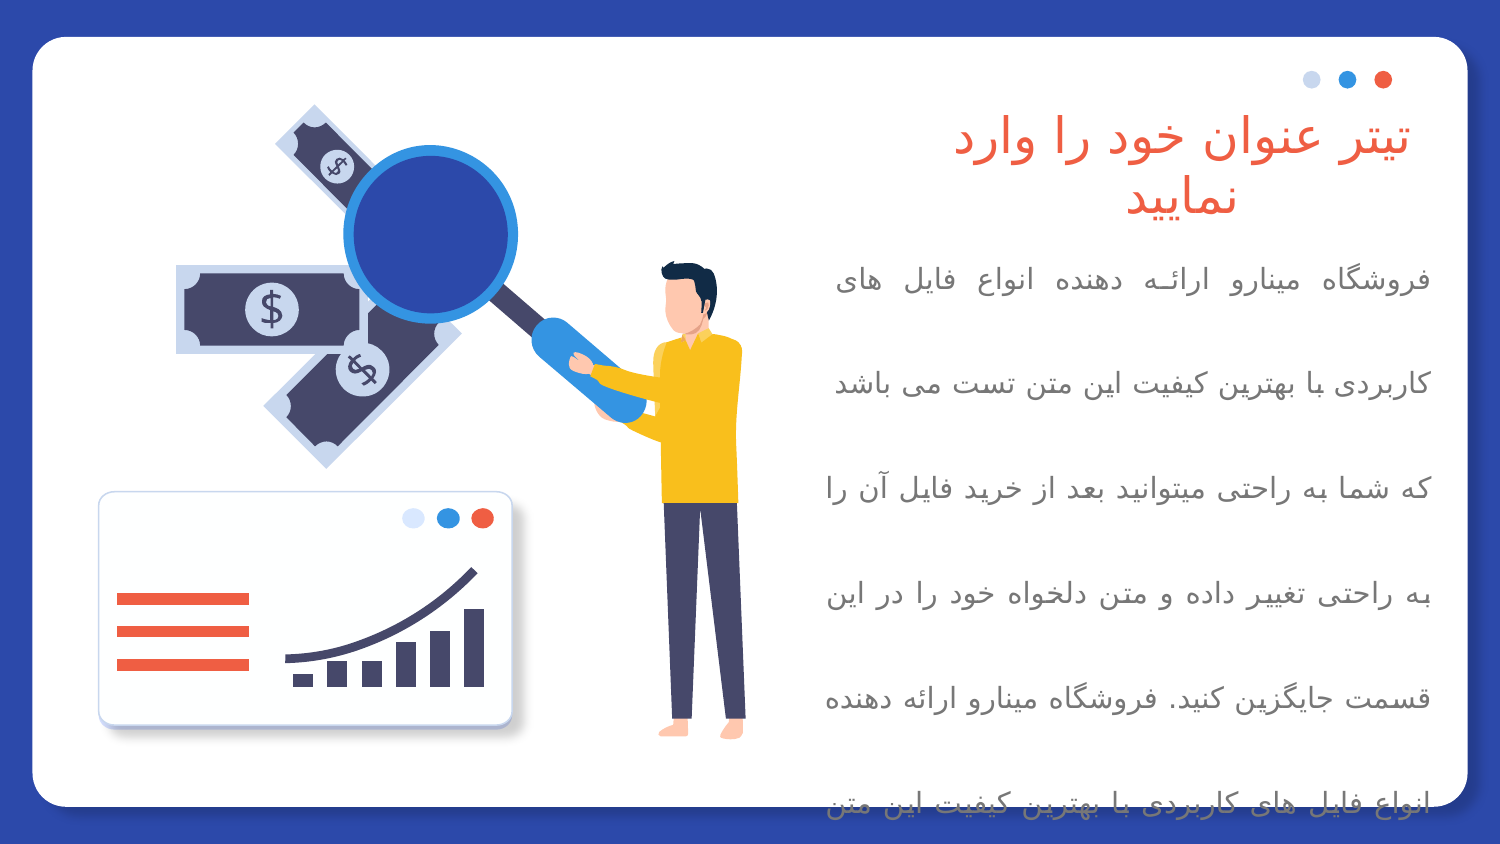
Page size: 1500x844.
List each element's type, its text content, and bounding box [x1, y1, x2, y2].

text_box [176, 104, 462, 470]
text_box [98, 491, 513, 730]
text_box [314, 144, 747, 740]
text_box تیتر عنوان خود را وارد نمایید [898, 96, 1466, 231]
text_box فروشگاه مینارو ارائه دهنده انواع فایل های کاربردی با بهترین کیفیت این متن تست می باشد که شما به راحتی میتوانید بعد از خرید فایل آن را به راحتی تغییر داده و متن دلخواه خود را در این قسمت جایگزین کنید. فروشگاه مینارو ارائه دهنده انواع فایل های کاربردی با بهترین کیفیت این متن تست می باشد [809, 182, 1447, 844]
